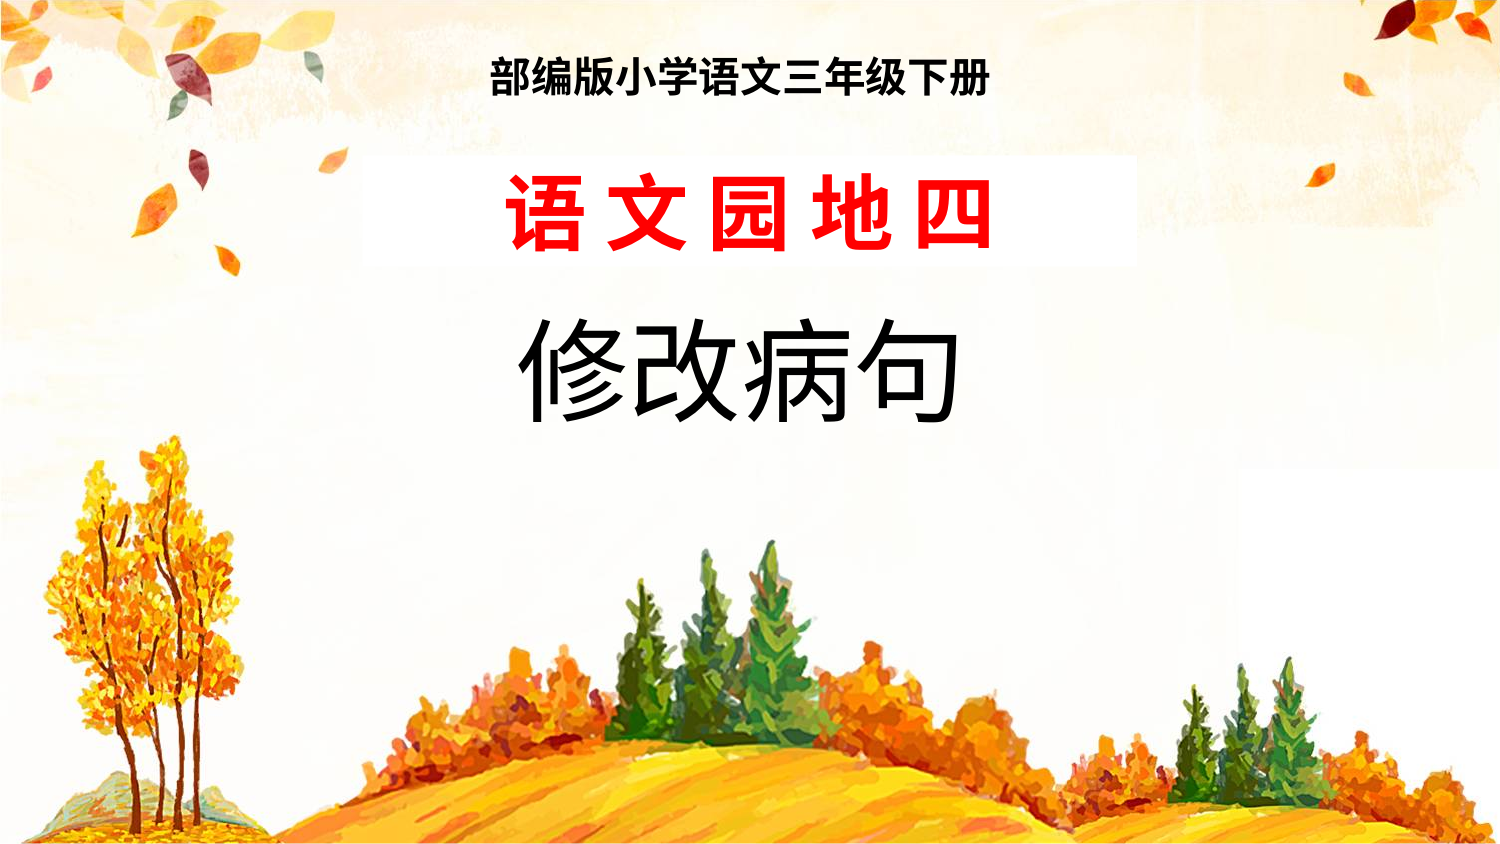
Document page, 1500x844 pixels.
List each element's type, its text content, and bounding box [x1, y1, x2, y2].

text_box 修改病句 [501, 293, 1138, 444]
text_box 语 文 园 地 四 [360, 153, 1139, 269]
picture [0, 0, 1500, 844]
text_box 部编版小学语文三年级下册 [475, 43, 1006, 109]
